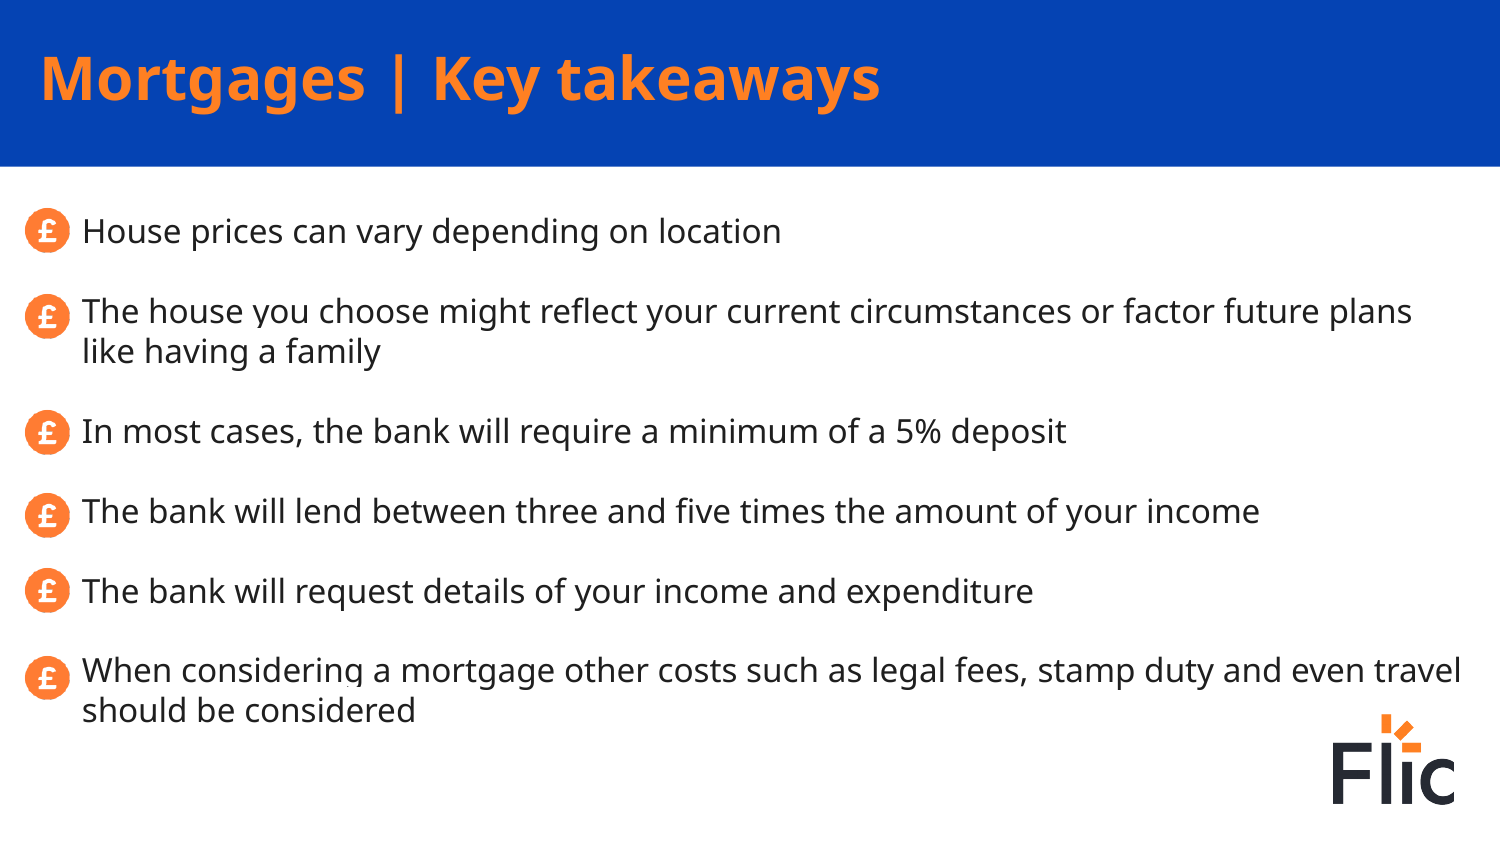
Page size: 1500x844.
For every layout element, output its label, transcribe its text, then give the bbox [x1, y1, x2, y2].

picture [24, 654, 71, 701]
text_box House prices can vary depending on location The house you choose might reflect your current circumstances or factor future plans like having a family In most cases, the bank will require a minimum of a 5% deposit The bank will lend between three and five times the amount of your income The bank will request details of your income and expenditure When considering a mortgage other costs such as legal fees, stamp duty and even travel should be considered [66, 195, 1487, 825]
picture [24, 409, 71, 455]
picture [24, 567, 71, 613]
picture [24, 293, 71, 339]
text_box Mortgages | Key takeaways [24, 24, 1142, 128]
picture [24, 492, 71, 538]
picture [24, 207, 71, 253]
